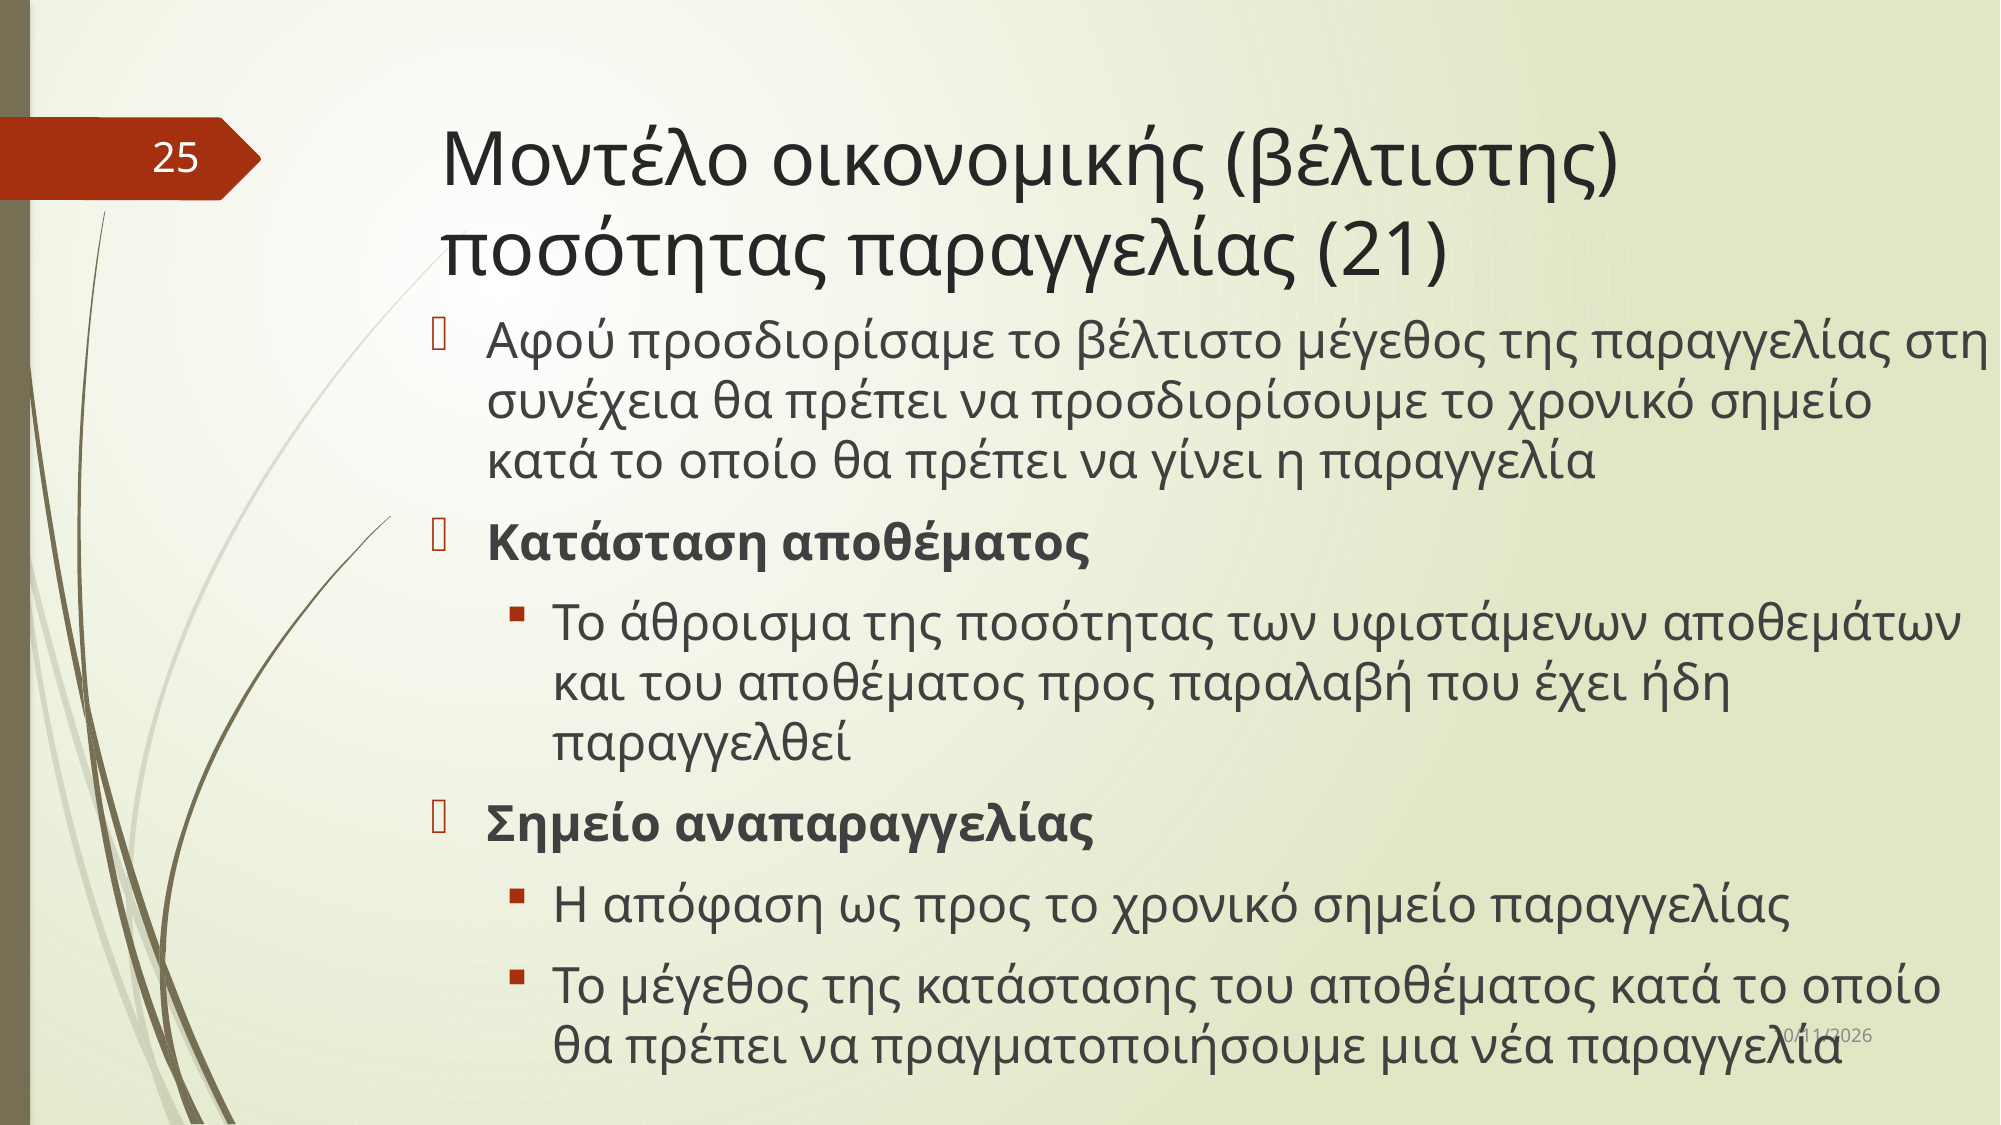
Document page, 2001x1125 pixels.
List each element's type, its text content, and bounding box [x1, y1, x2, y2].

slide_number 25 [87, 129, 216, 190]
list Αφού προσδιορίσαμε το βέλτιστο μέγεθος της παραγγελίας στη συνέχεια θα πρέπει να προσδιορίσουμε το χρονικό σημείο κατά το οποίο θα πρέπει να γίνει η παραγγελία Κατάσταση αποθέματος Το άθροισμα της ποσότητας των υφιστάμενων αποθεμάτων και του αποθέματος προς παραλαβή που έχει ήδη παραγγελθεί Σημείο αναπαραγγελίας Η απόφαση ως προς το χρονικό σημείο παραγγελίας Το μέγεθος της κατάστασης του αποθέματος κατά το οποίο θα πρέπει να πραγματοποιήσουμε μια νέα παραγγελία [415, 301, 2000, 1113]
title Μοντέλο οικονομικής (βέλτιστης) ποσότητας παραγγελίας (21) [425, 102, 1888, 301]
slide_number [1699, 1005, 1888, 1067]
